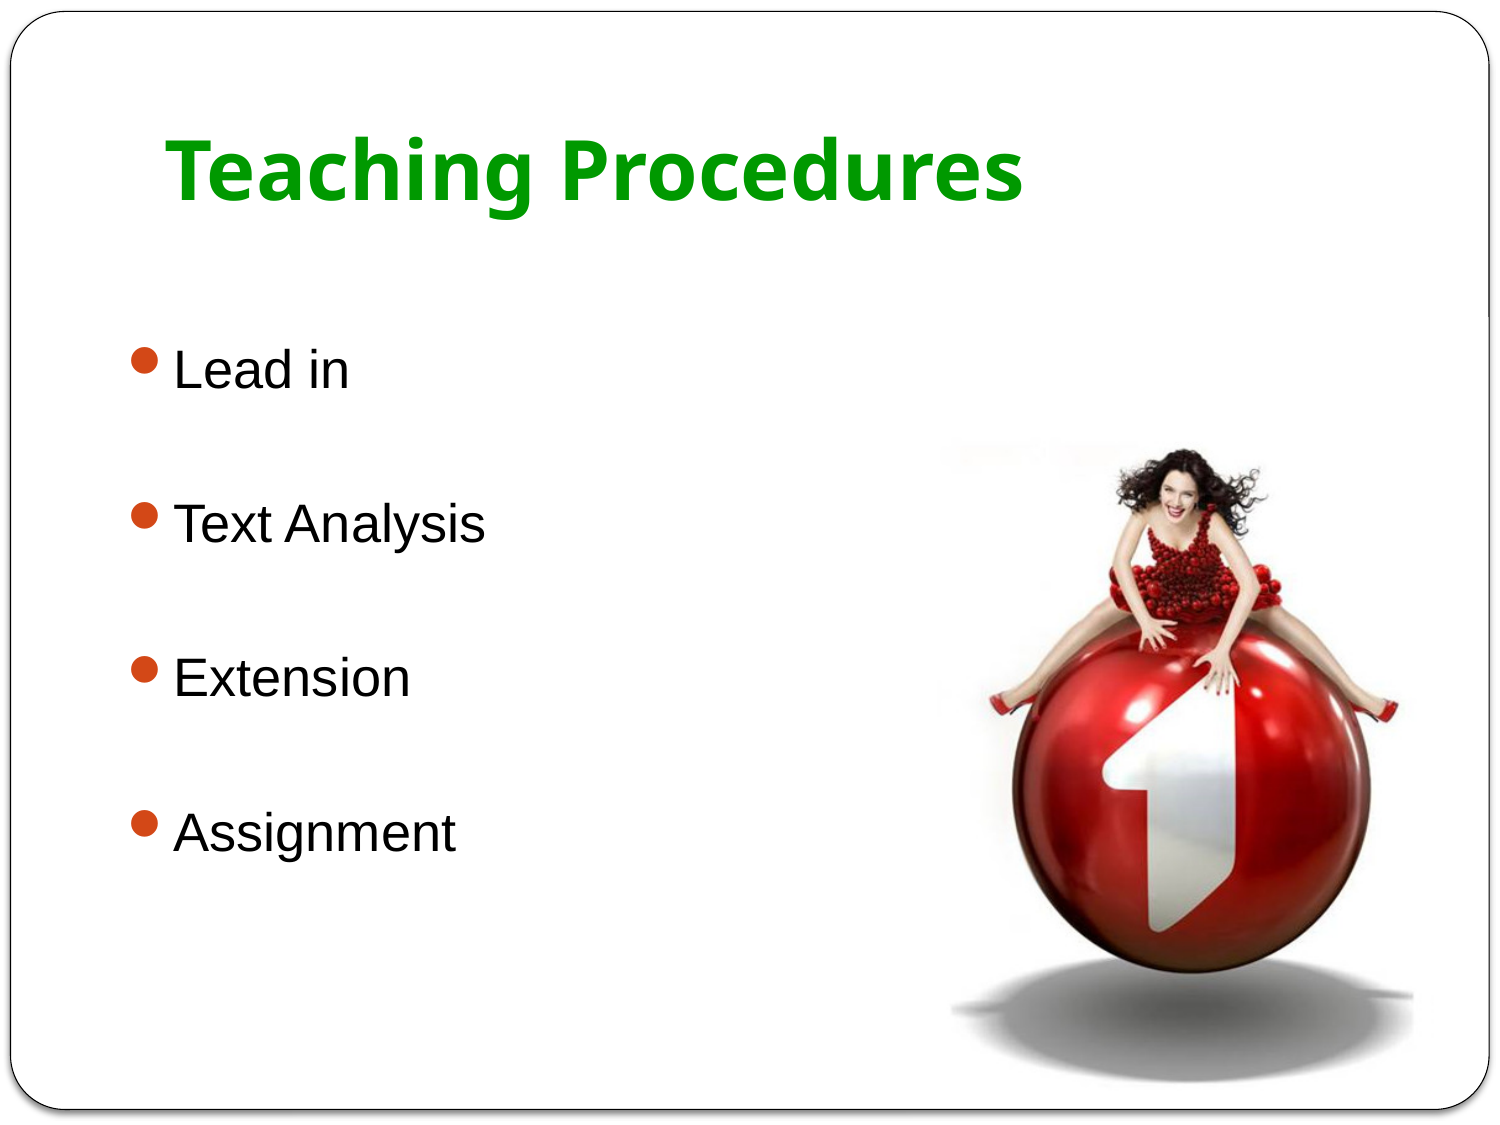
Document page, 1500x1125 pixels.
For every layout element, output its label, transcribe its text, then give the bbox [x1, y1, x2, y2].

picture [937, 433, 1442, 1104]
title Teaching Procedures [150, 45, 1425, 233]
list Lead in Text Analysis Extension Assignment [112, 249, 1275, 1013]
